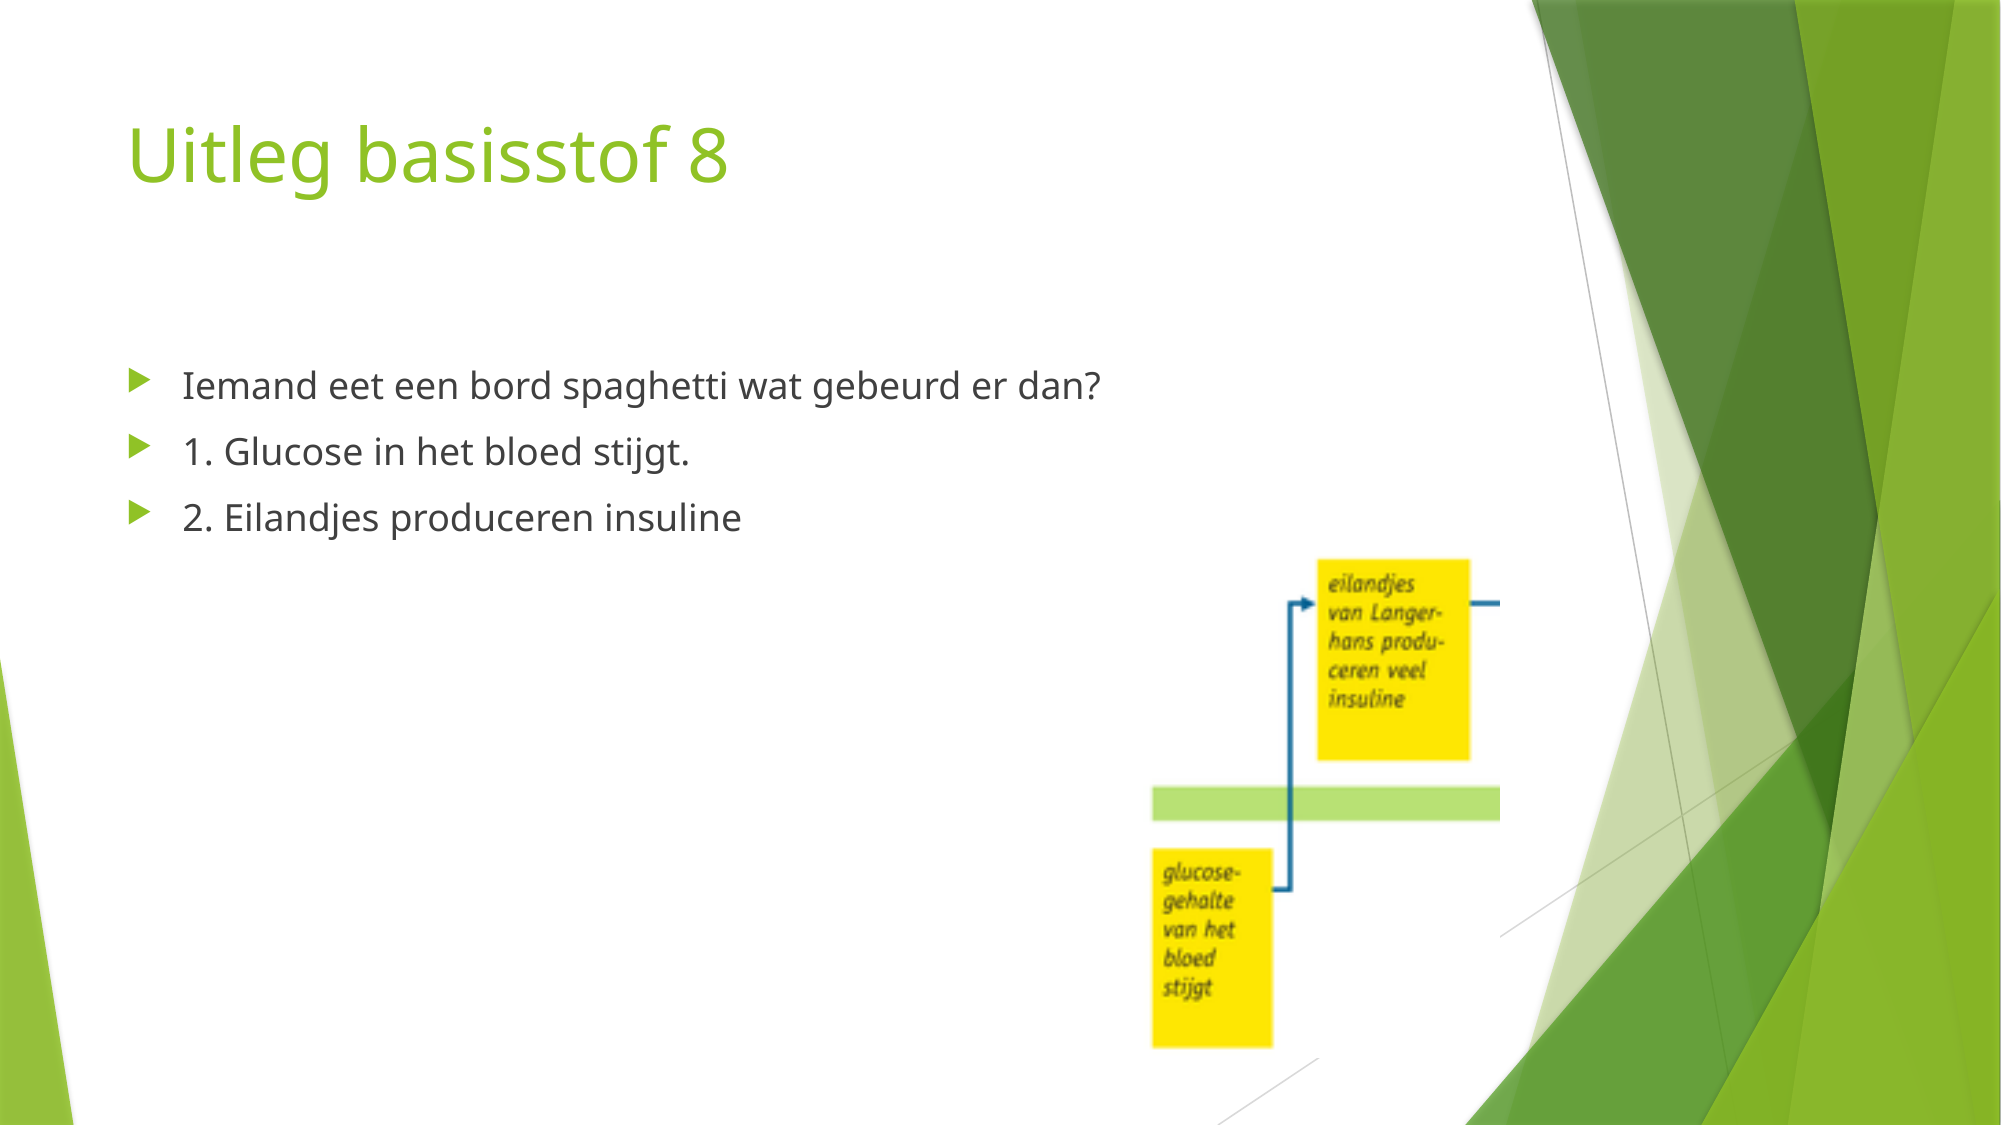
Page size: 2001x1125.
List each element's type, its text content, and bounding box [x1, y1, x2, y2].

picture [967, 497, 1501, 1059]
title Uitleg basisstof 8 [111, 99, 1522, 317]
list Iemand eet een bord spaghetti wat gebeurd er dan? 1. Glucose in het bloed stijgt. 2. Eilandjes produceren insuline [111, 354, 1522, 992]
